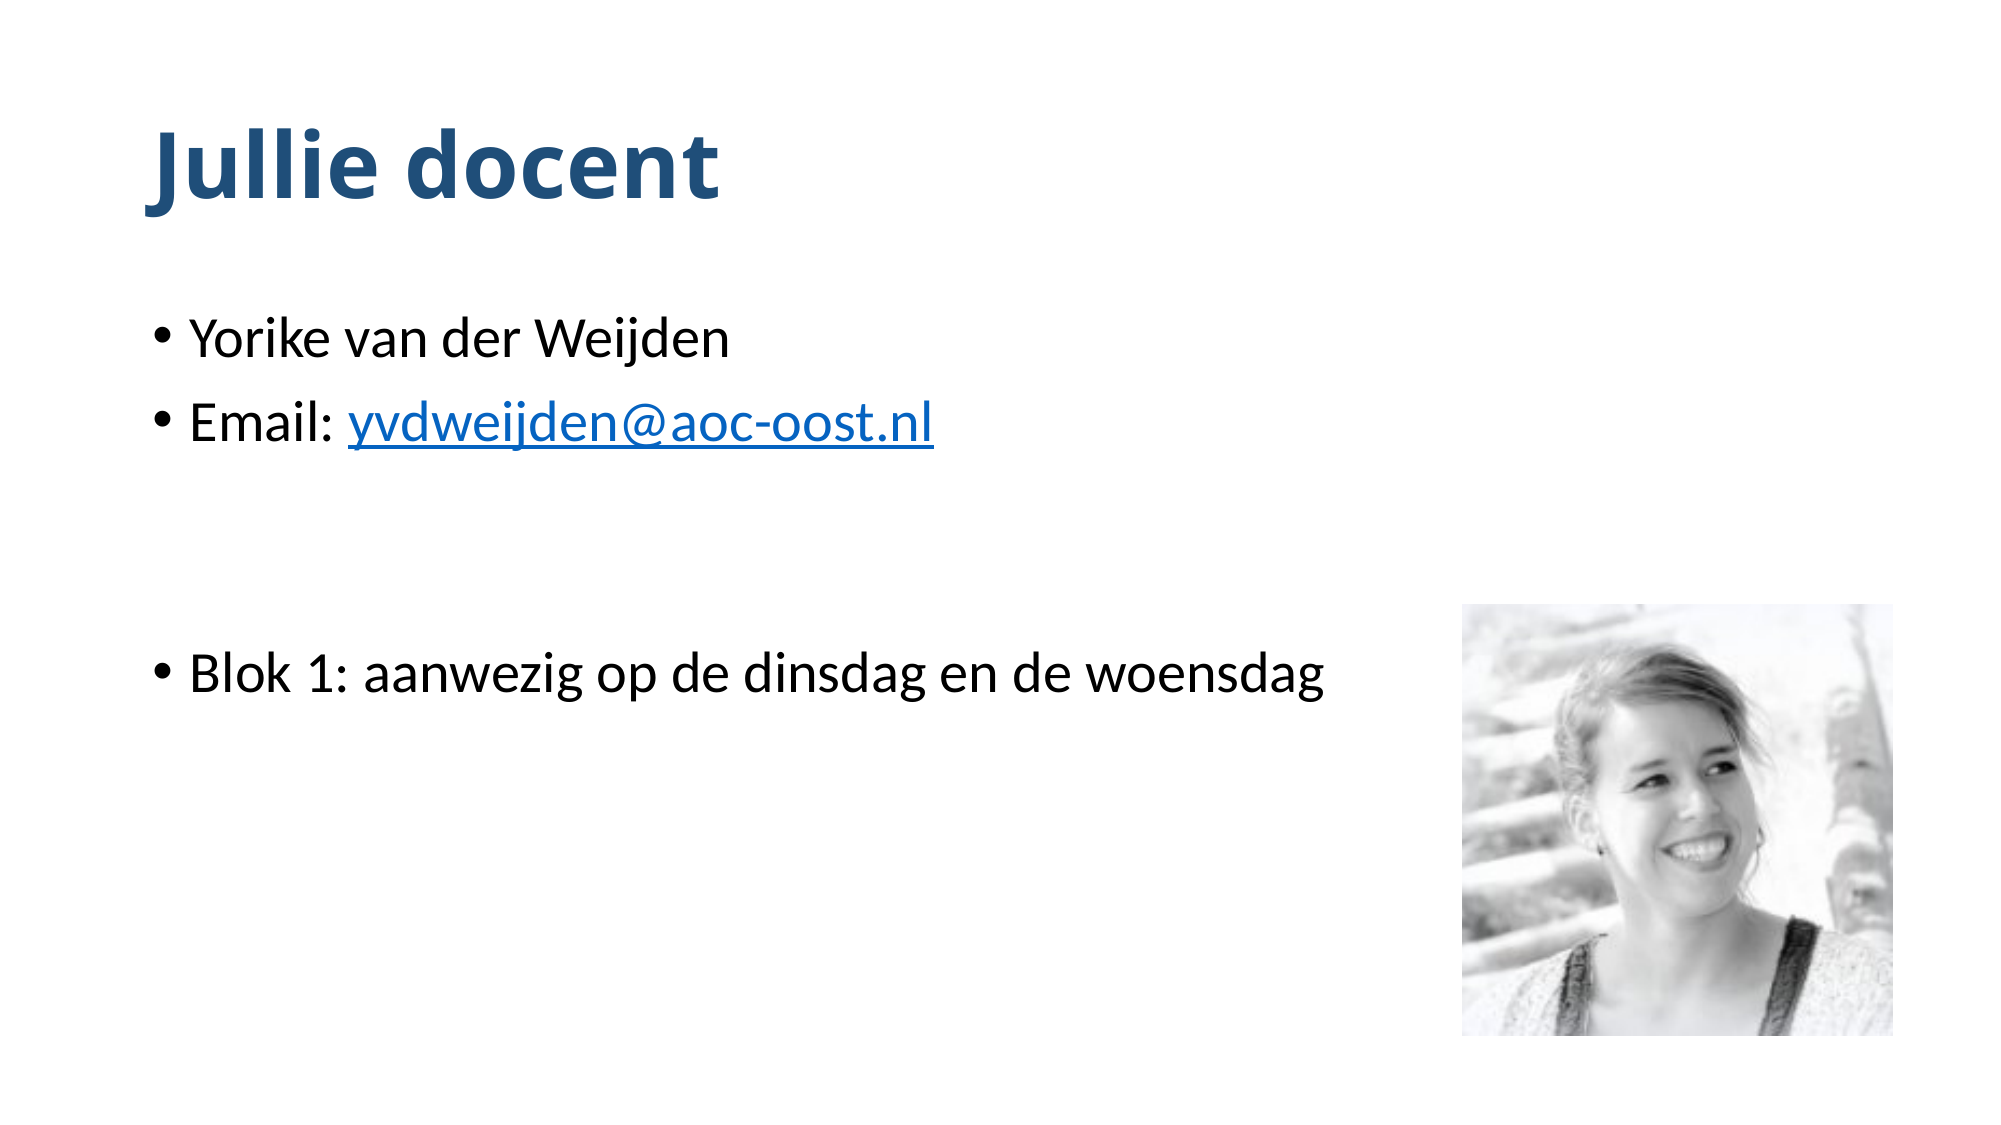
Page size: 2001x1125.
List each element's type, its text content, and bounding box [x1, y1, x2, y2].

title Jullie docent [137, 59, 1863, 278]
list Yorike van der Weijden Email: yvdweijden@aoc-oost.nl Blok 1: aanwezig op de dinsdag en de woensdag [137, 299, 1863, 1014]
picture [1462, 604, 1893, 1036]
